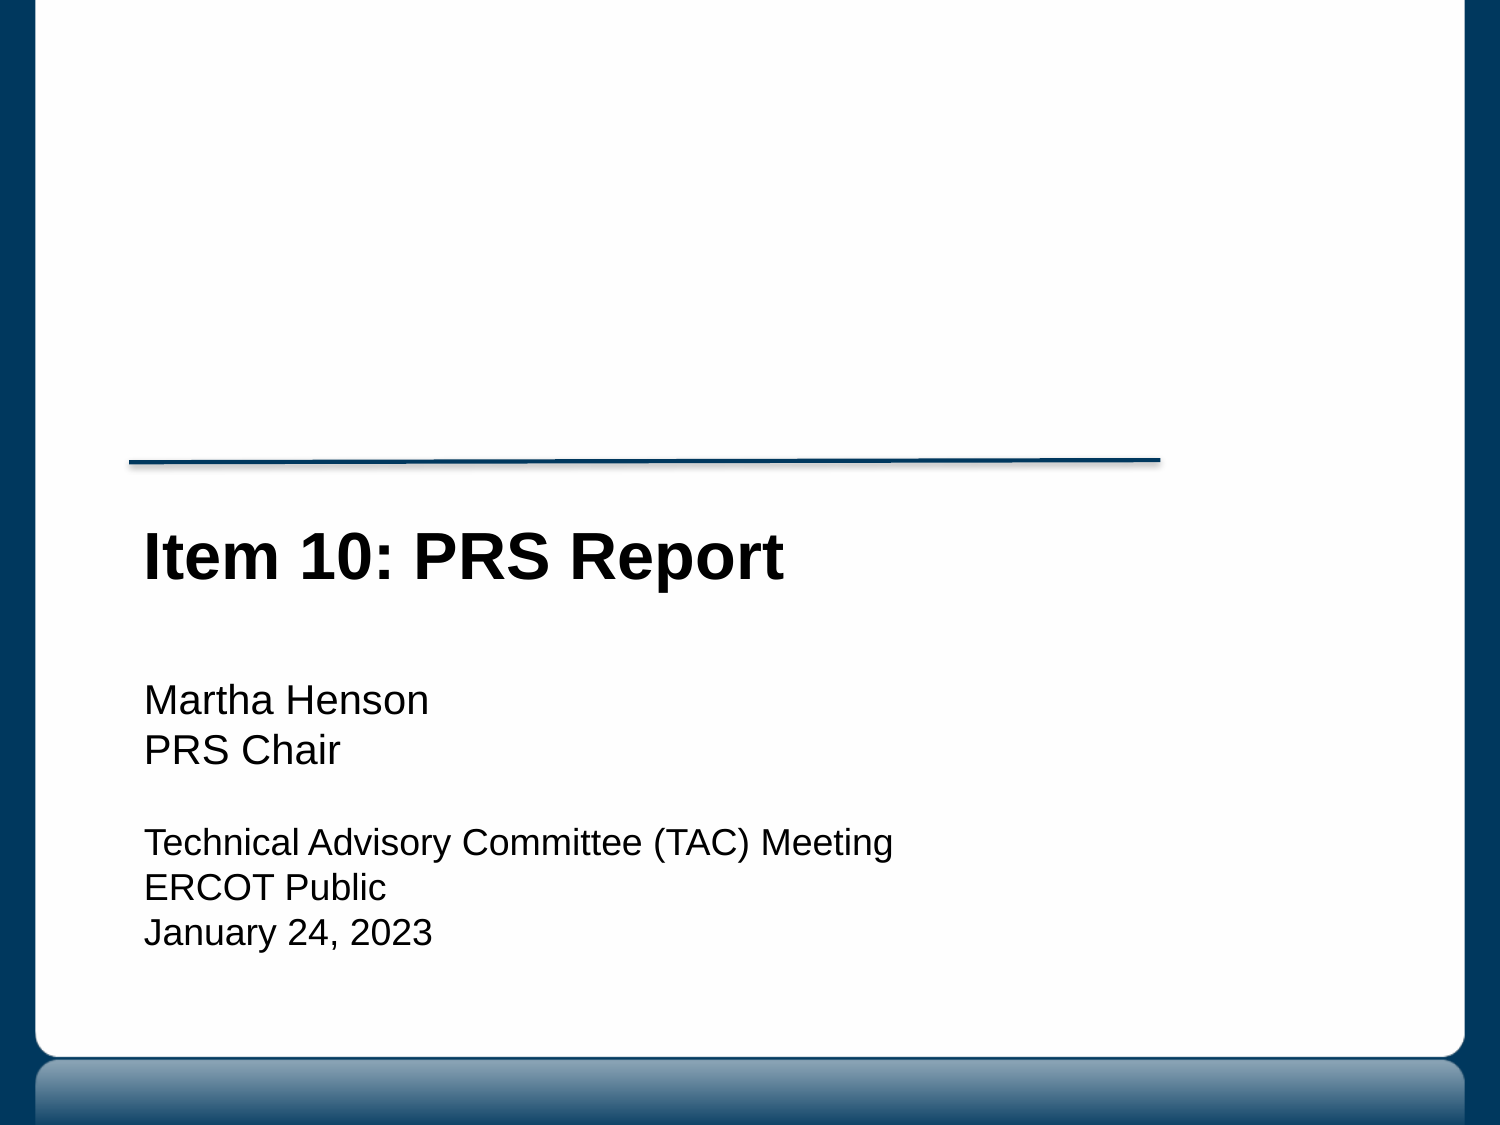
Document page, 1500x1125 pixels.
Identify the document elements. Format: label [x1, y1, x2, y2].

text_box [128, 459, 1367, 931]
picture [35, 0, 1465, 1125]
